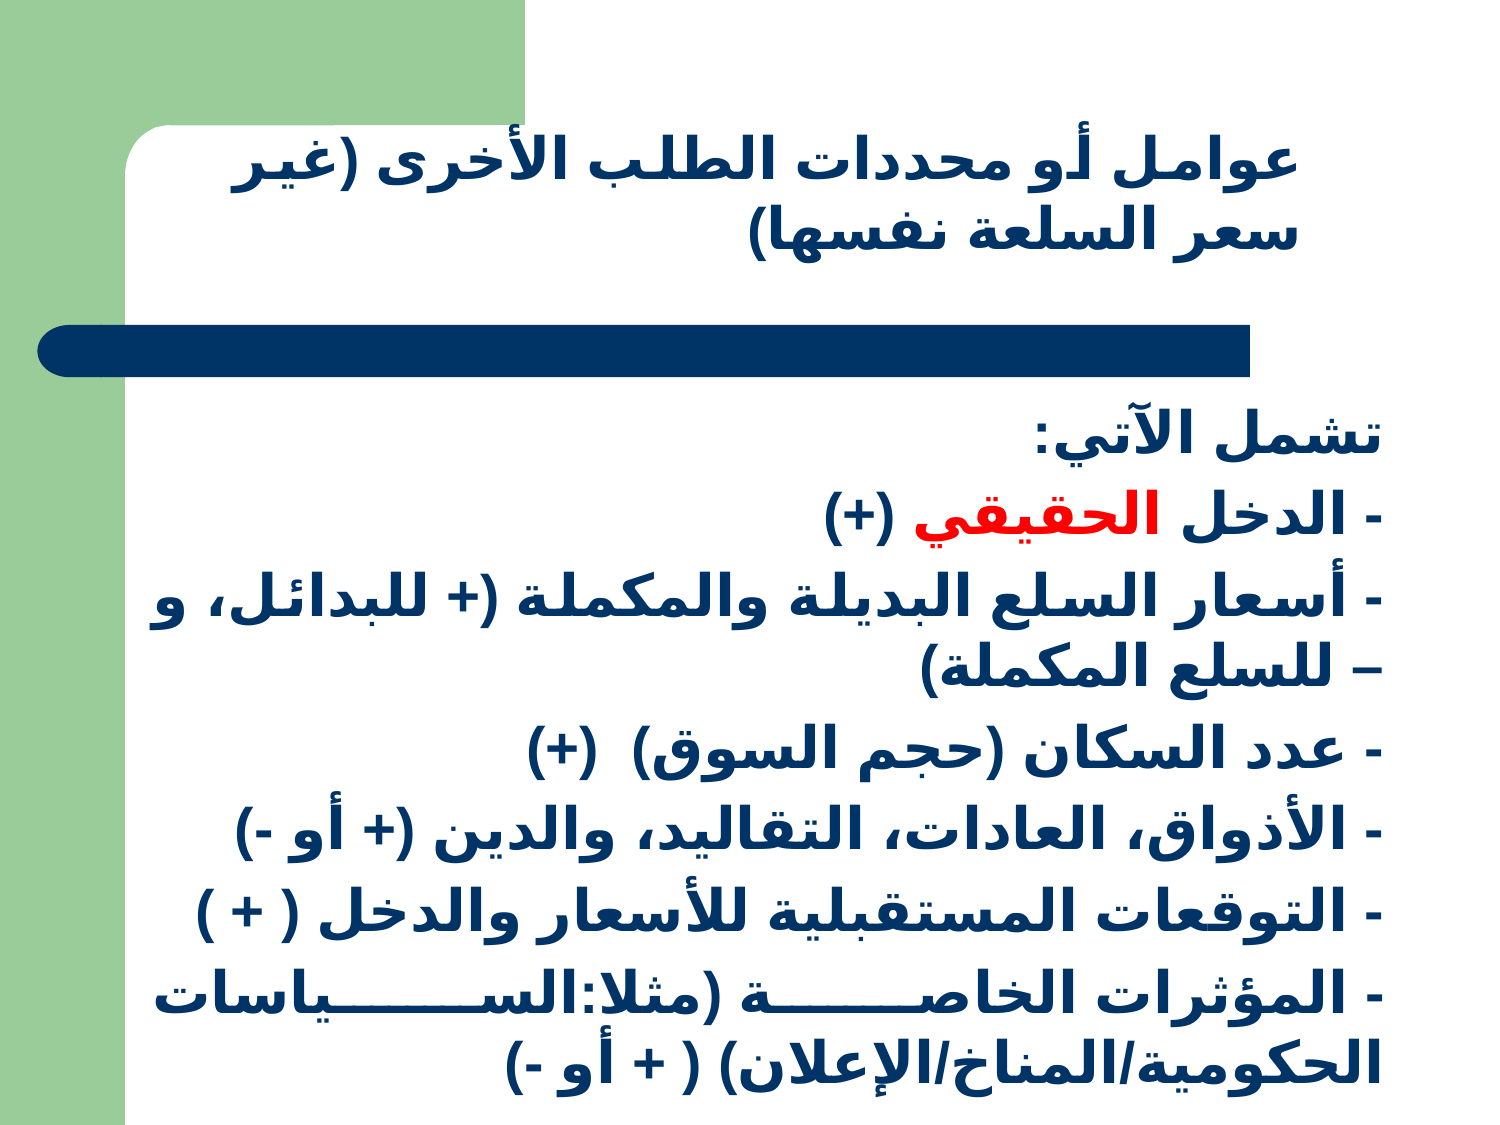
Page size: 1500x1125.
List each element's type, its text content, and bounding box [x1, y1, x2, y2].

list تشمل الآتي: - الدخل الحقيقي (+) - أسعار السلع البديلة والمكملة (+ للبدائل، و – للسلع المكملة) - عدد السكان (حجم السوق) (+) - الأذواق، العادات، التقاليد، والدين (+ أو -) - التوقعات المستقبلية للأسعار والدخل ( + ) - المؤثرات الخاصة (مثلا:السياسات الحكومية/المناخ/الإعلان) ( + أو -) [137, 387, 1400, 1047]
text_box عوامل أو محددات الطلب الأخرى (غير سعر السلعة نفسها) [218, 113, 1317, 269]
